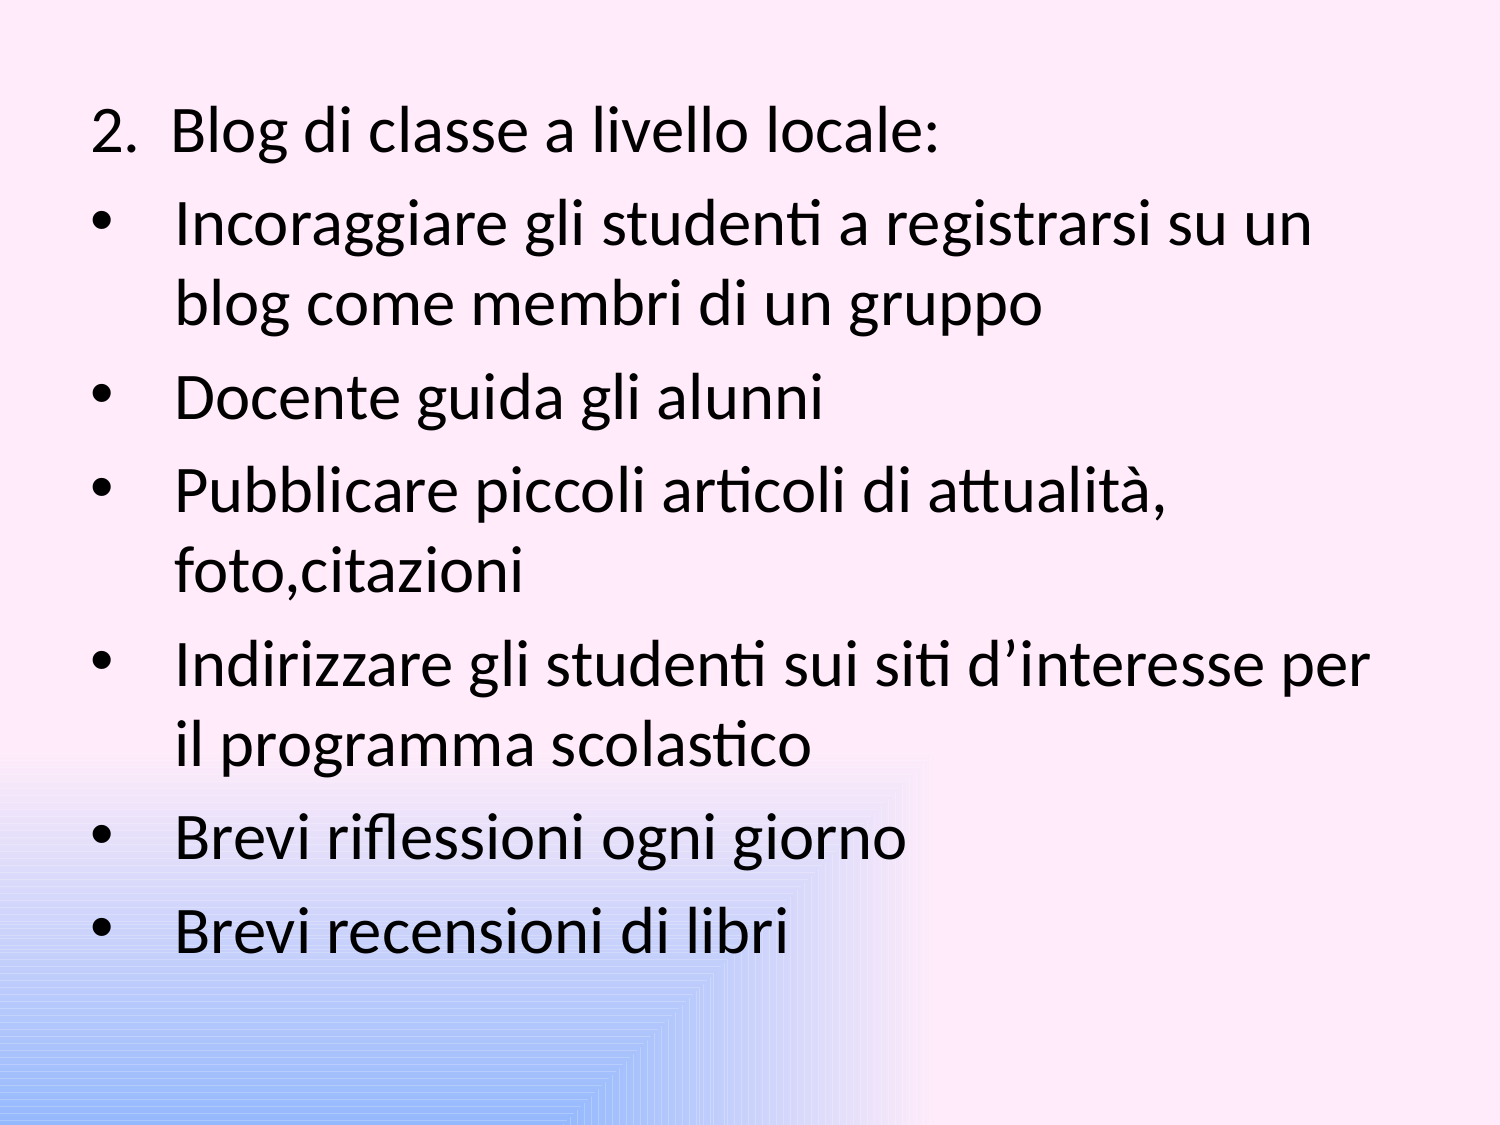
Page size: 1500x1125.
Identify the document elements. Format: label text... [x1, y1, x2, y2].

list 2. Blog di classe a livello locale: Incoraggiare gli studenti a registrarsi su un blog come membri di un gruppo Docente guida gli alunni Pubblicare piccoli articoli di attualità, foto,citazioni Indirizzare gli studenti sui siti d’interesse per il programma scolastico Brevi riflessioni ogni giorno Brevi recensioni di libri [75, 78, 1425, 1005]
